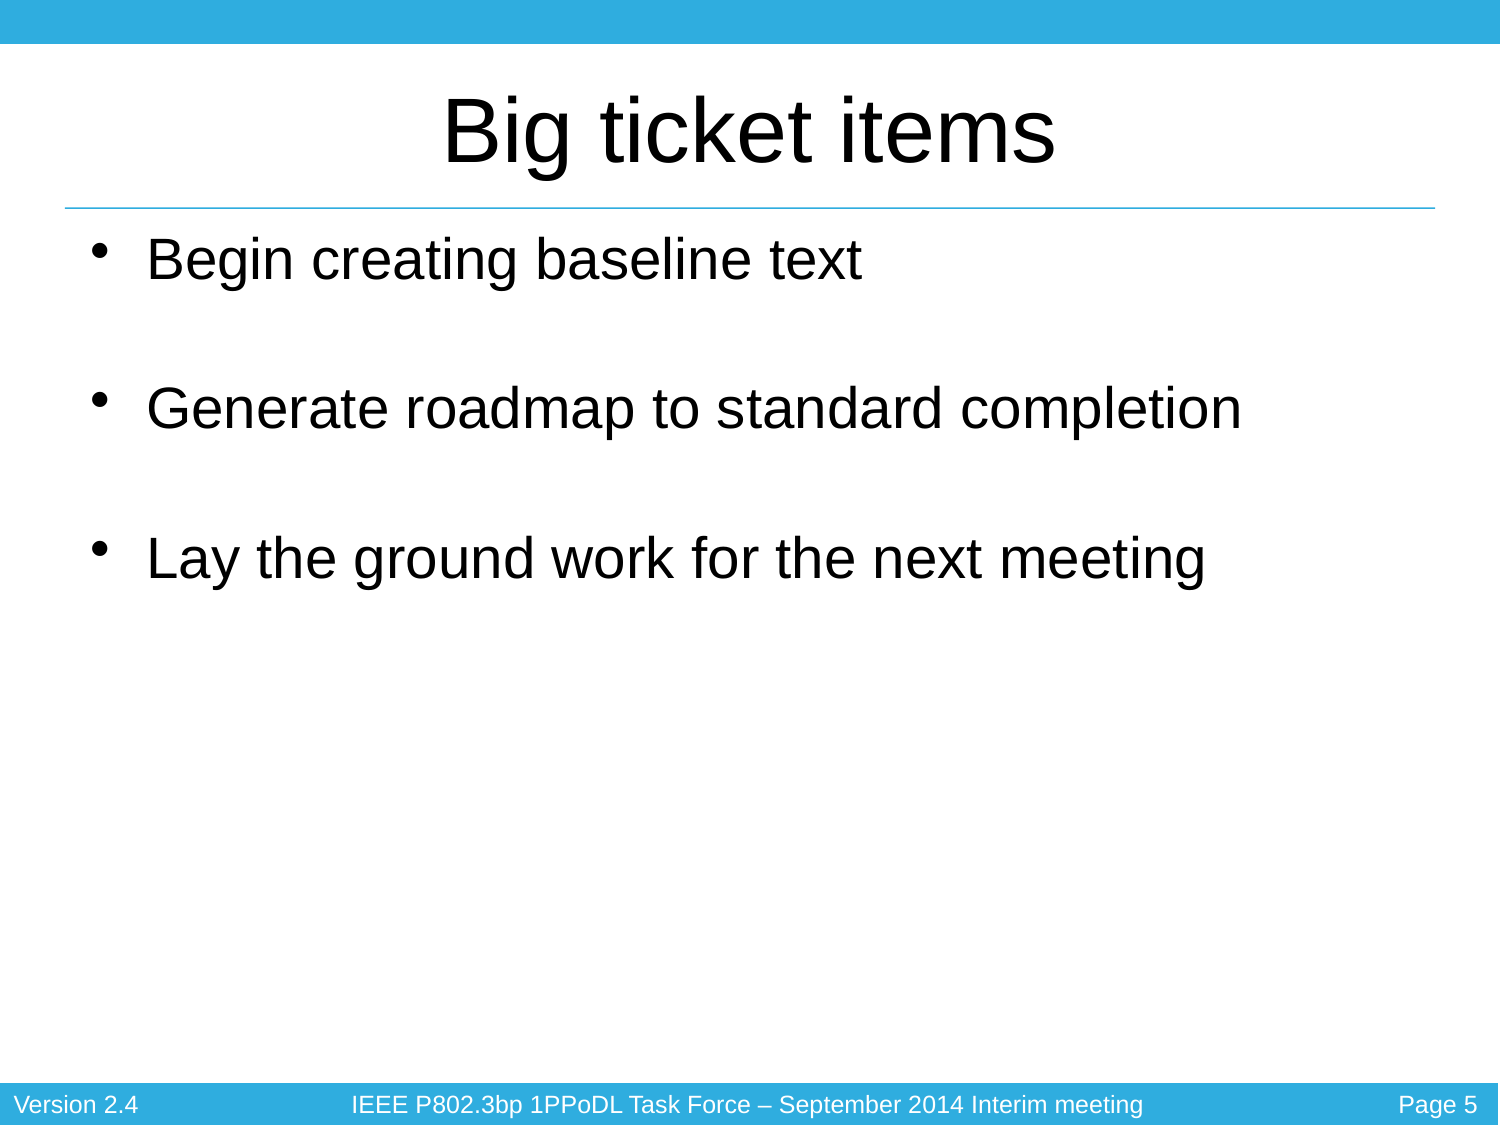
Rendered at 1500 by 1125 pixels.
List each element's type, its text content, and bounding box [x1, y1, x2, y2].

title Big ticket items [74, 66, 1426, 197]
list Begin creating baseline text Generate roadmap to standard completion Lay the ground work for the next meeting [74, 221, 1426, 965]
